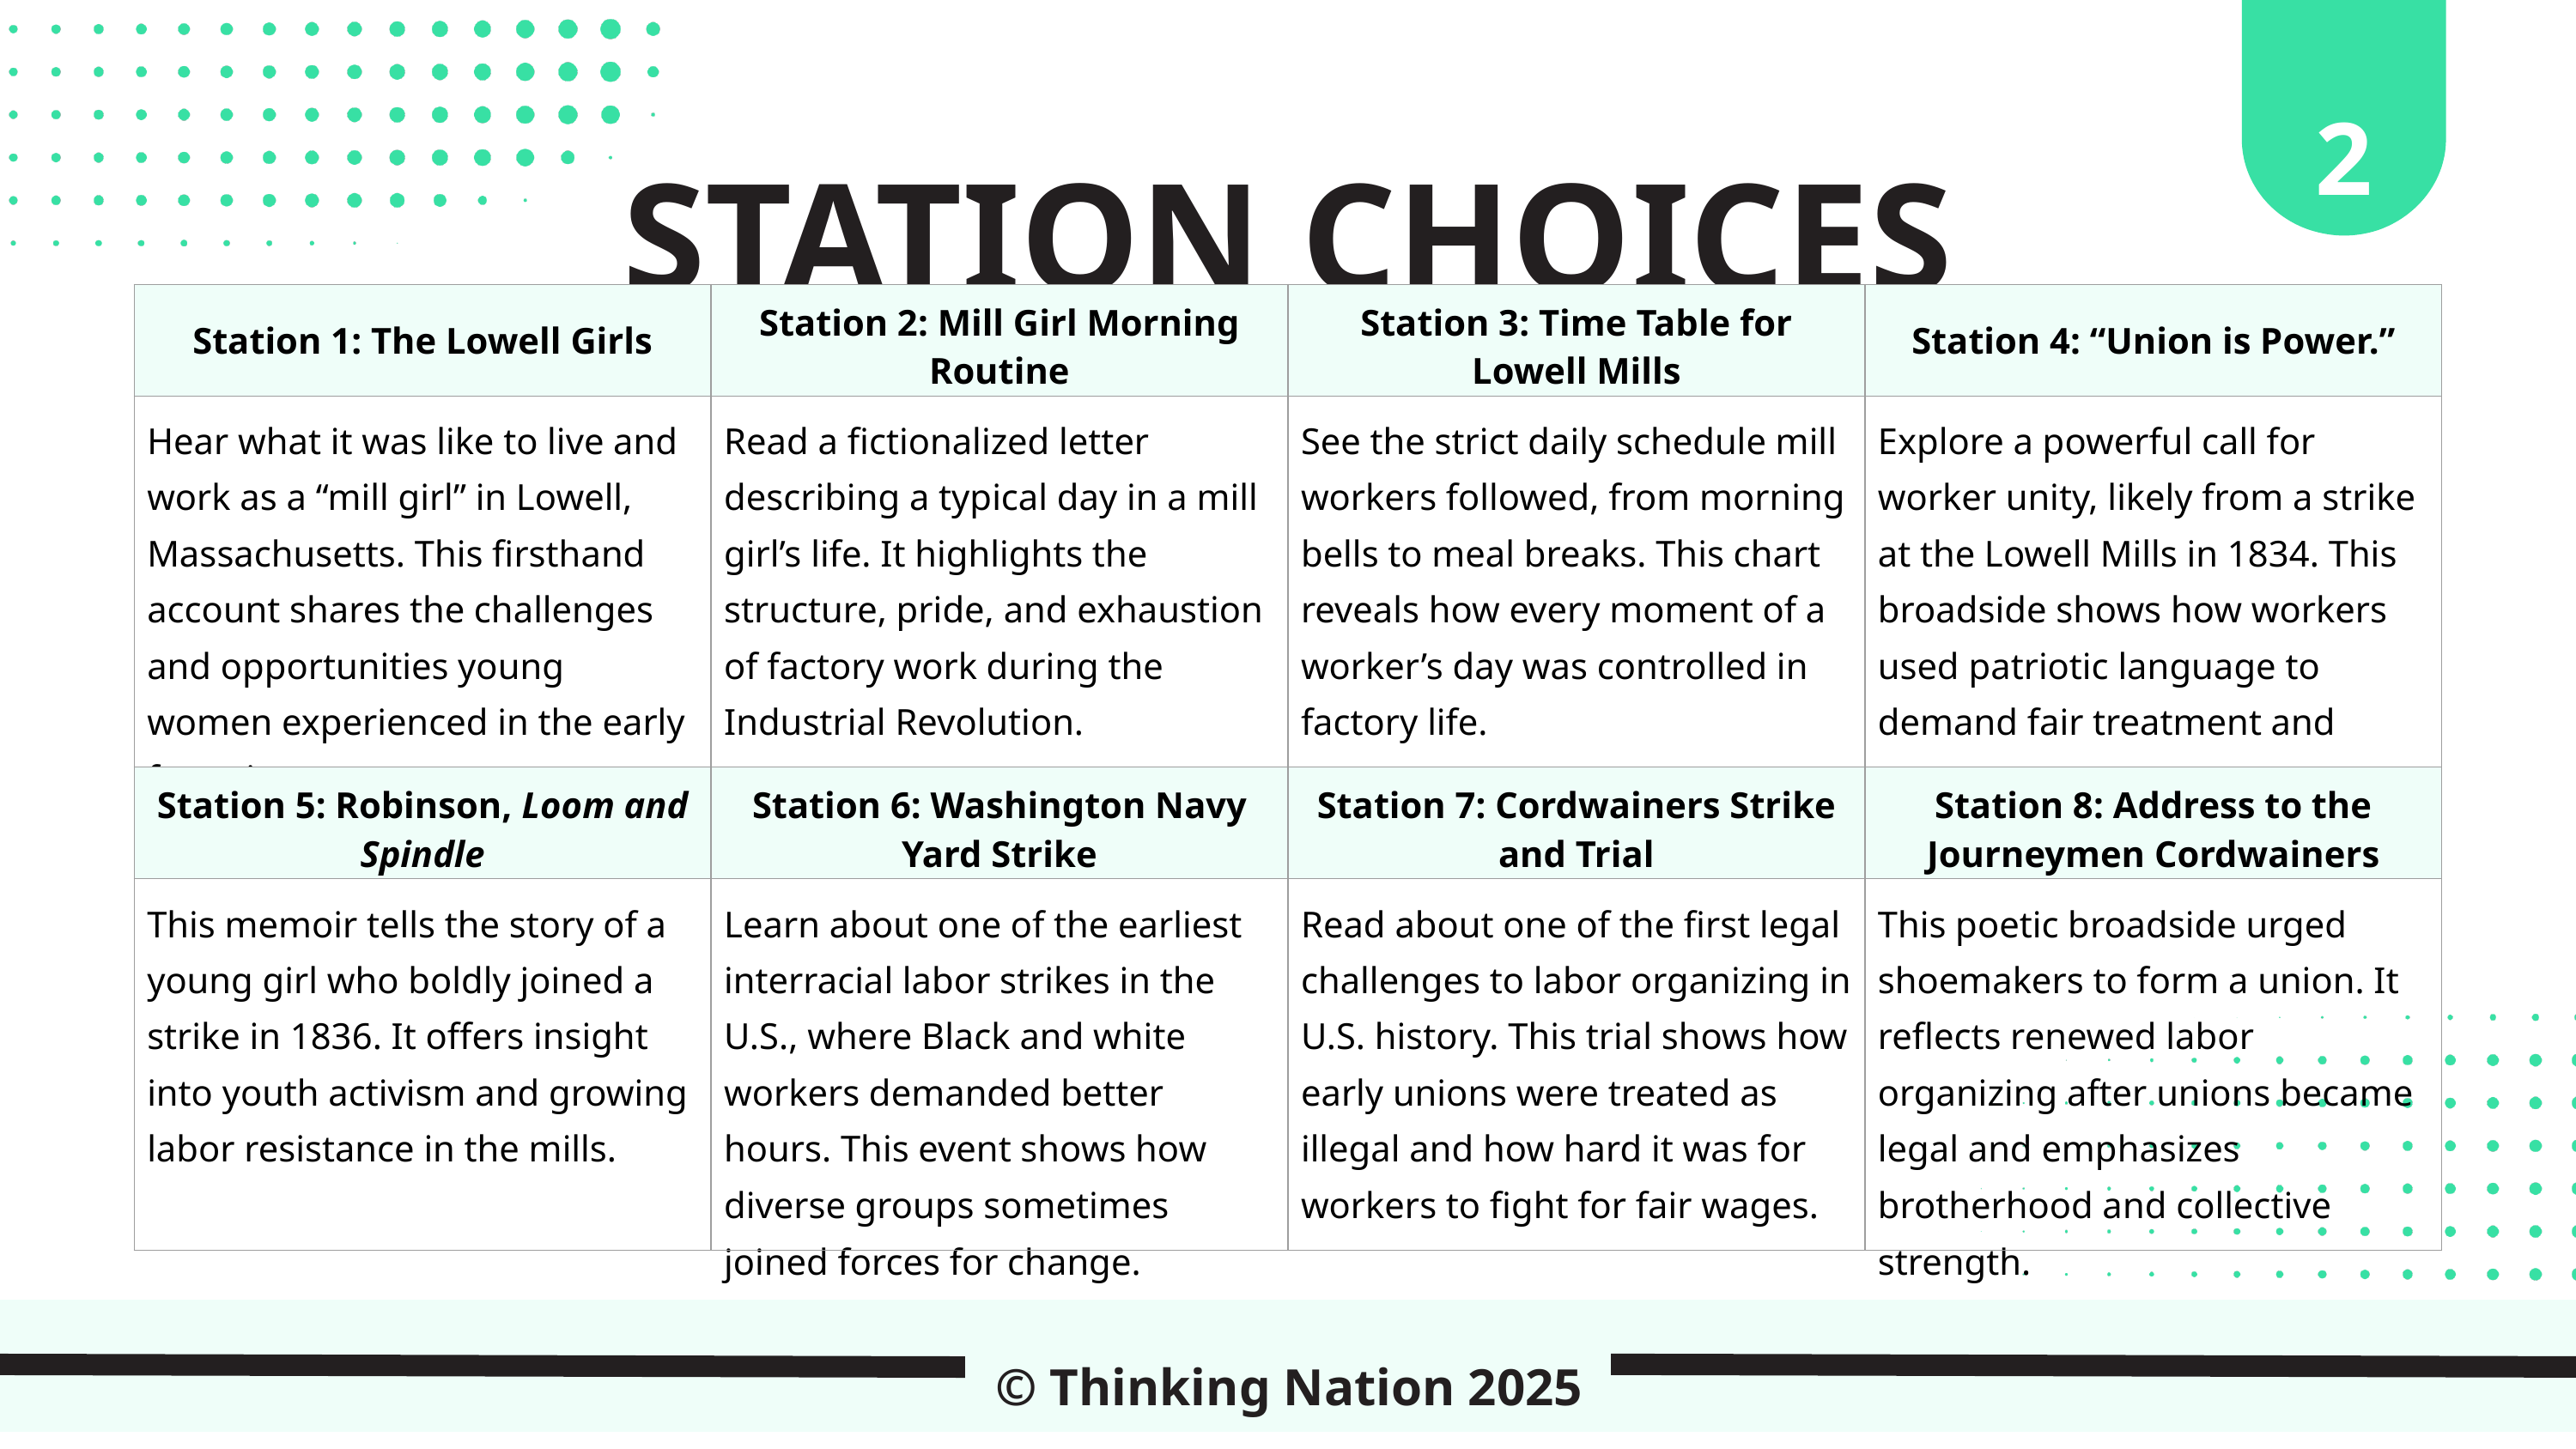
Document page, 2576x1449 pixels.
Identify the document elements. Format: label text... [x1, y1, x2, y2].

table_cell Explore a powerful call for worker unity, likely from a strike at the Lowell Mills in 1834. This broadside shows how workers used patriotic language to demand fair treatment and wages. [1866, 397, 2441, 767]
table_cell Station 7: Cordwainers Strike and Trial [1289, 767, 1864, 878]
table_cell Station 5: Robinson, Loom and Spindle [135, 767, 710, 878]
table_header Station 2: Mill Girl Morning Routine [712, 285, 1287, 396]
table_cell This poetic broadside urged shoemakers to form a union. It reflects renewed labor organizing after unions became legal and emphasizes brotherhood and collective strength. [1866, 879, 2441, 1250]
table_header Station 3: Time Table for Lowell Mills [1289, 285, 1864, 396]
table_cell See the strict daily schedule mill workers followed, from morning bells to meal breaks. This chart reveals how every moment of a worker’s day was controlled in factory life. [1289, 397, 1864, 767]
table_cell Read about one of the first legal challenges to labor organizing in U.S. history. This trial shows how early unions were treated as illegal and how hard it was for workers to fight for fair wages. [1289, 879, 1864, 1250]
table_cell Hear what it was like to live and work as a “mill girl” in Lowell, Massachusetts. This firsthand account shares the challenges and opportunities young women experienced in the early factories. [135, 397, 710, 767]
table_cell Learn about one of the earliest interracial labor strikes in the U.S., where Black and white workers demanded better hours. This event shows how diverse groups sometimes joined forces for change. [712, 879, 1287, 1250]
table_cell Station 6: Washington Navy Yard Strike [712, 767, 1287, 878]
text_box STATION CHOICES [359, 70, 2216, 284]
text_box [2233, 0, 2455, 236]
table_cell This memoir tells the story of a young girl who boldly joined a strike in 1836. It offers insight into youth activism and growing labor resistance in the mills. [135, 879, 710, 1250]
table_cell Read a fictionalized letter describing a typical day in a mill girl’s life. It highlights the structure, pride, and exhaustion of factory work during the Industrial Revolution. [712, 397, 1287, 767]
table_header Station 4: “Union is Power.” [1866, 285, 2441, 396]
text_box [1938, 1013, 2576, 1299]
table_cell Station 8: Address to the Journeymen Cordwainers [1866, 767, 2441, 878]
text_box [0, 1299, 2576, 1433]
text_box [0, 0, 660, 246]
table_header Station 1: The Lowell Girls [135, 285, 710, 396]
